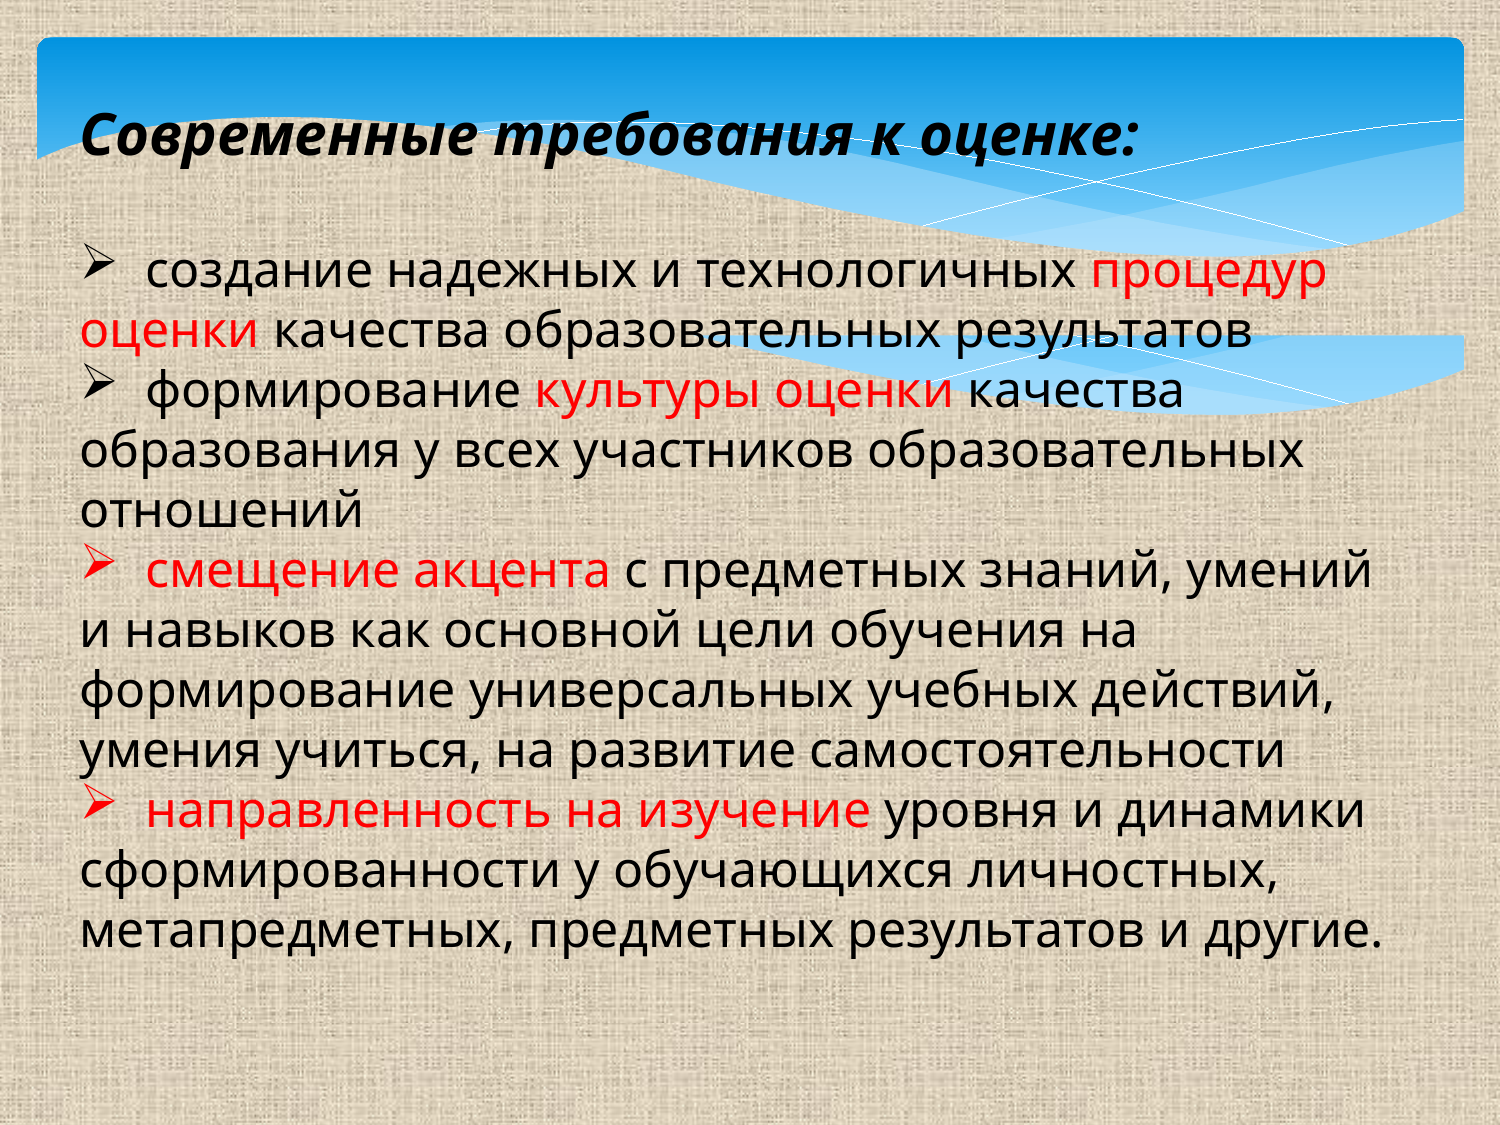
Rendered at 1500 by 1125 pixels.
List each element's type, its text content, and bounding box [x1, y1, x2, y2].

text_box Современные требования к оценке: создание надежных и технологичных процедур оценки качества образовательных результатов формирование культуры оценки качества образования у всех участников образовательных отношений смещение акцента с предметных знаний, умений и навыков как основной цели обучения на формирование универсальных учебных действий, умения учиться, на развитие самостоятельности направленность на изучение уровня и динамики сформированности у обучающихся личностных, метапредметных, предметных результатов и другие. [64, 89, 1400, 965]
picture [0, 0, 1500, 1125]
